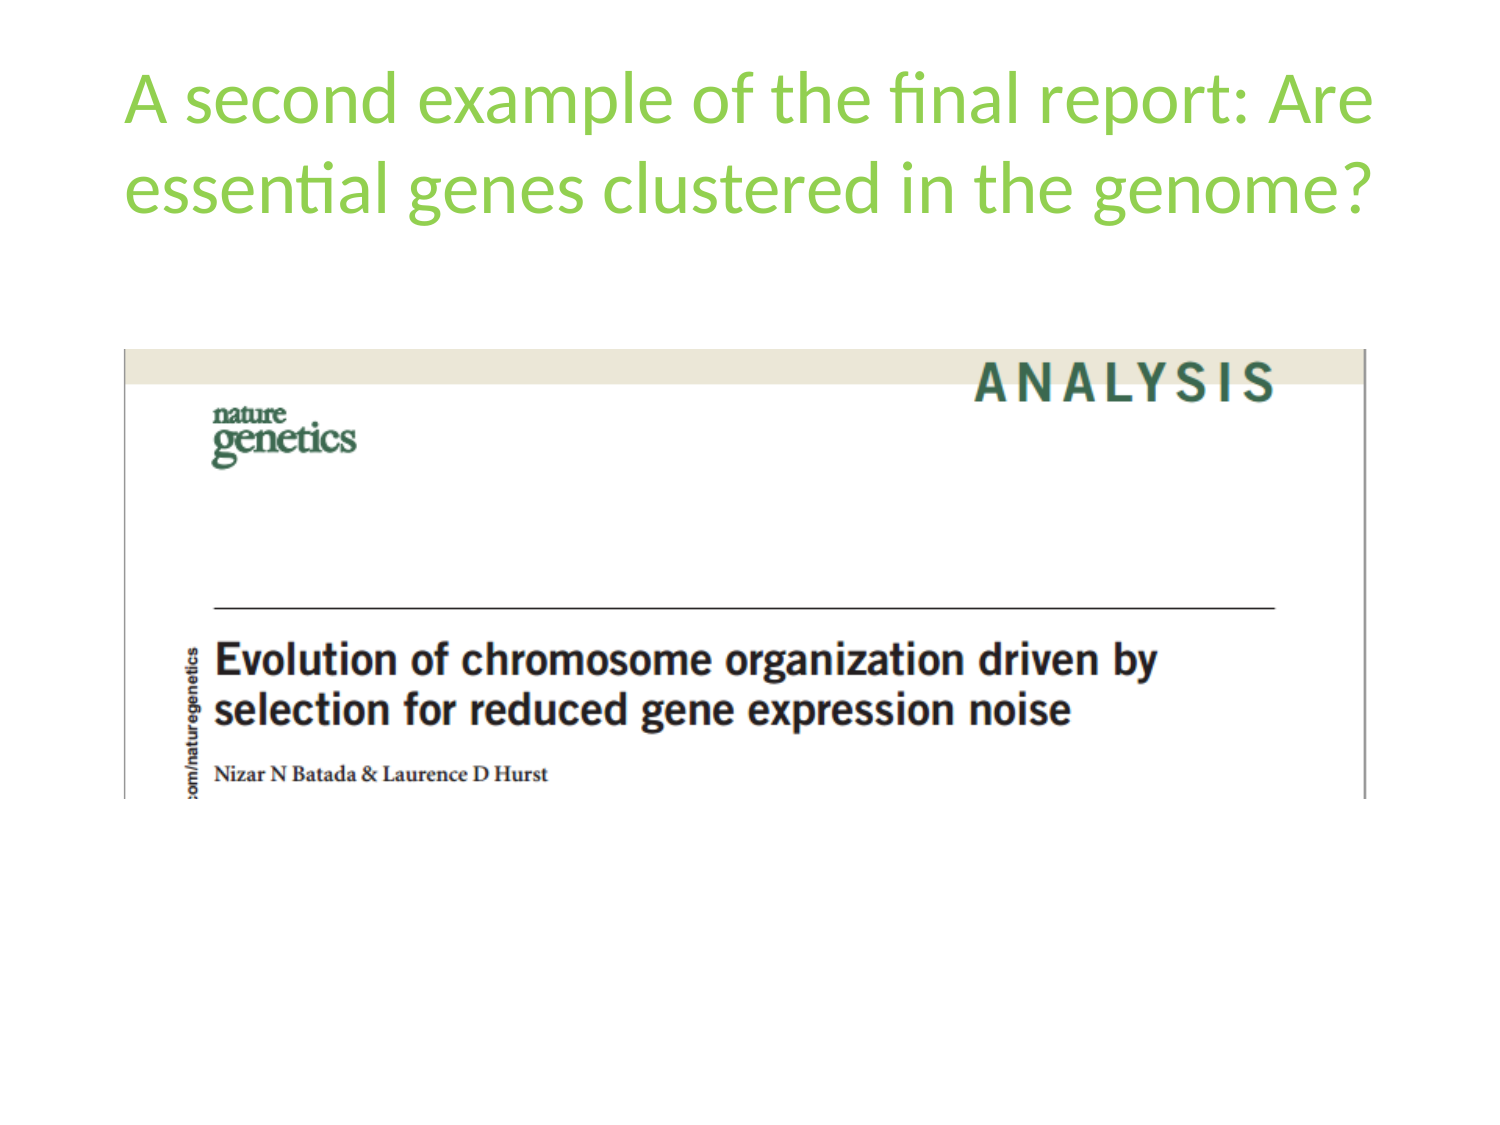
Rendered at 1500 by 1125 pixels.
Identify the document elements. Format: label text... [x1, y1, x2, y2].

title A second example of the final report: Are essential genes clustered in the genome? [75, 45, 1425, 233]
picture [123, 349, 1367, 799]
